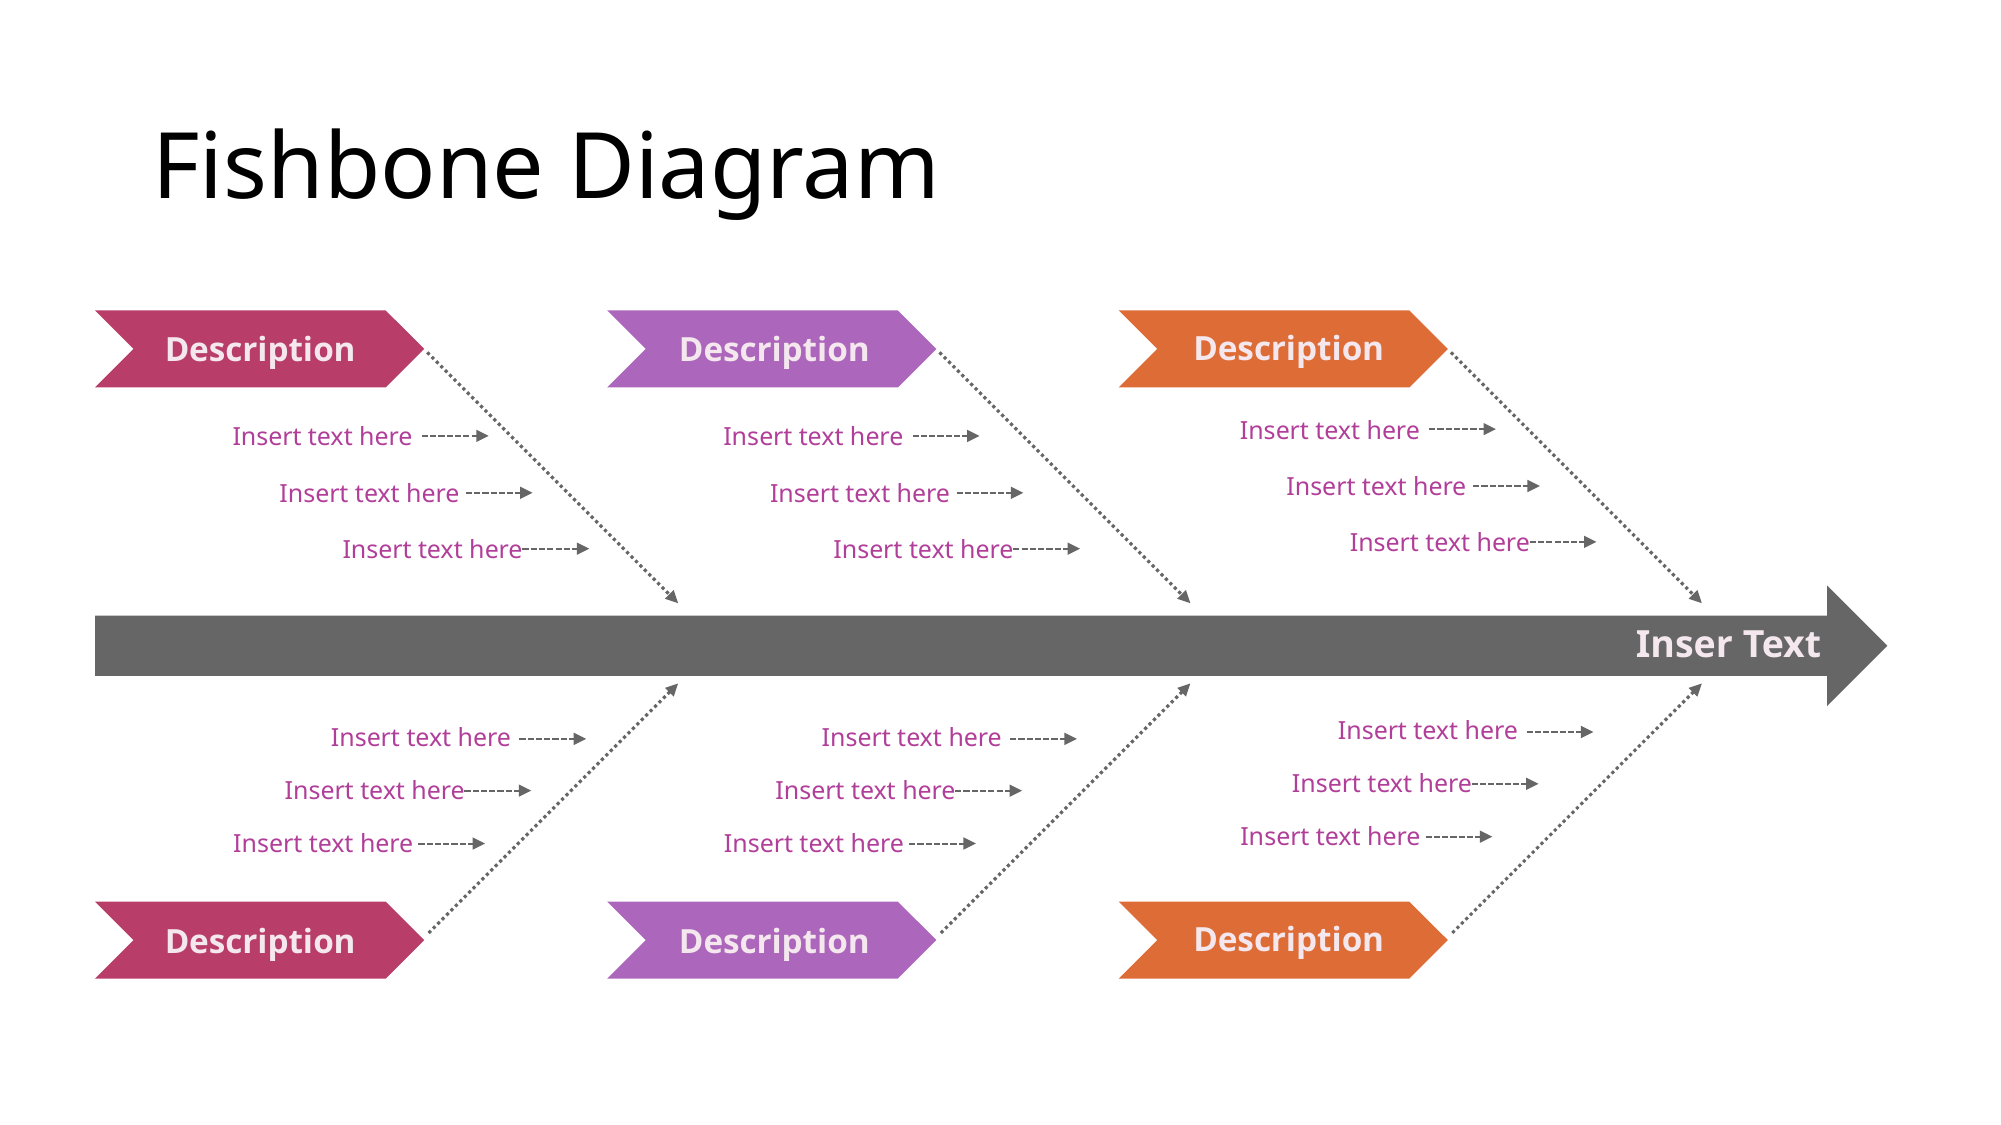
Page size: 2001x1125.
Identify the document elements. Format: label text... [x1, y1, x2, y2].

text_box Insert text here [218, 819, 427, 865]
text_box [1116, 900, 1450, 980]
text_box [1450, 683, 1702, 935]
text_box Insert text here [760, 767, 939, 812]
text_box Insert text here [755, 470, 939, 515]
text_box Description [150, 912, 371, 968]
text_box Insert text here [818, 526, 939, 571]
text_box [604, 900, 938, 980]
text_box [427, 352, 679, 604]
text_box [92, 900, 426, 980]
text_box Description [150, 321, 371, 376]
text_box Insert text here [217, 413, 427, 459]
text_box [427, 683, 679, 935]
text_box Insert text here [327, 526, 427, 571]
text_box [92, 309, 426, 389]
text_box Insert text here [264, 470, 427, 515]
text_box Description [1178, 319, 1399, 375]
text_box Insert text here [315, 713, 427, 759]
text_box Insert text here [1224, 406, 1435, 452]
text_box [939, 683, 1191, 935]
text_box Description [664, 912, 885, 968]
text_box [604, 309, 938, 389]
text_box Inser Text [1620, 612, 1836, 673]
text_box Insert text here [1323, 706, 1450, 752]
text_box Description [664, 321, 885, 376]
text_box Insert text here [1271, 463, 1450, 508]
text_box Insert text here [1276, 760, 1450, 806]
text_box Insert text here [708, 413, 919, 459]
text_box [93, 582, 1889, 709]
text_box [939, 352, 1191, 604]
text_box Insert text here [806, 713, 939, 759]
text_box Insert text here [709, 819, 919, 865]
text_box Insert text here [269, 767, 427, 812]
title Fishbone Diagram [137, 59, 1863, 278]
text_box [1116, 309, 1450, 389]
text_box Insert text here [1225, 812, 1436, 858]
text_box Insert text here [1334, 519, 1450, 564]
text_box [1450, 352, 1702, 604]
text_box Description [1178, 911, 1399, 966]
